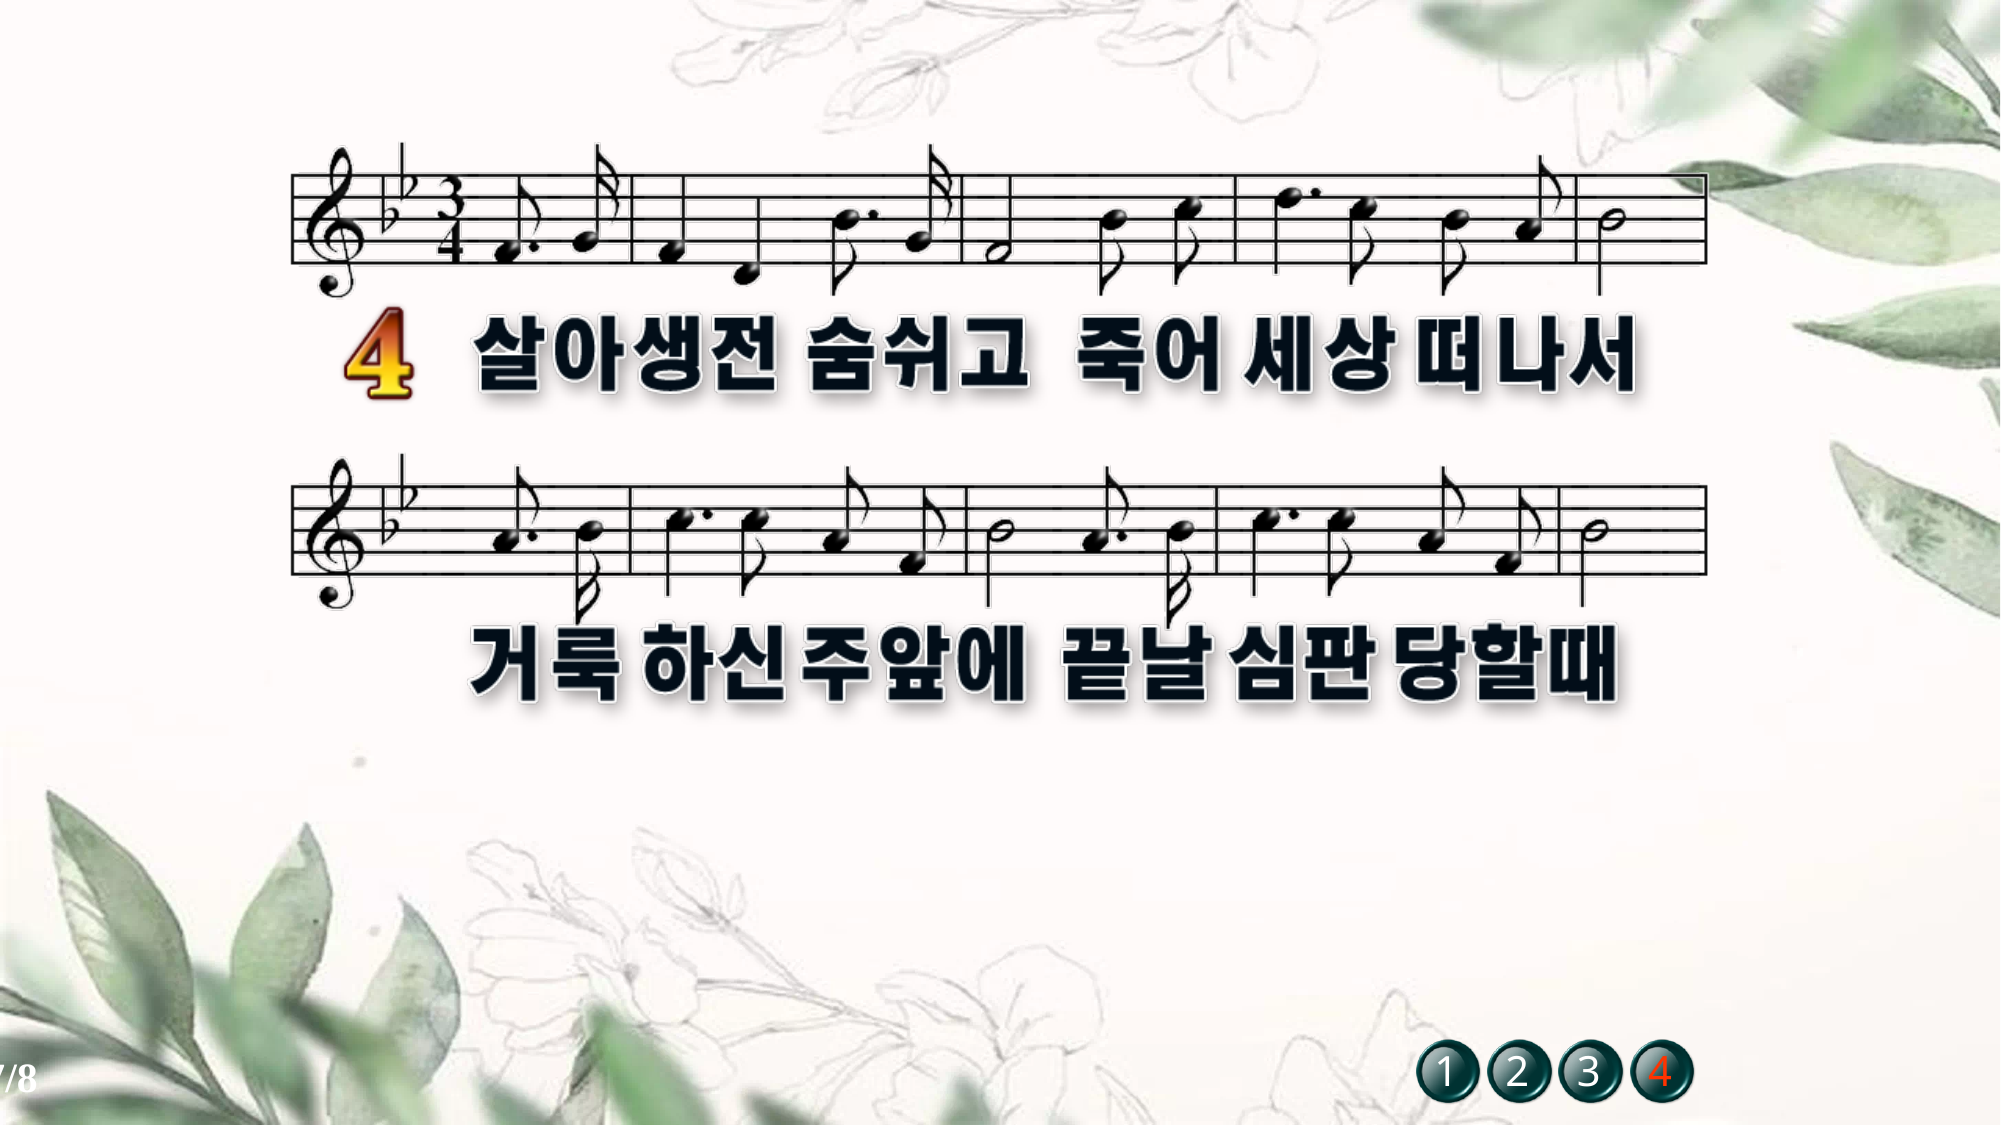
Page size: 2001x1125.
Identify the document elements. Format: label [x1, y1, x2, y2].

picture [0, 0, 2001, 1125]
text_box [1484, 1035, 1555, 1106]
text_box [1627, 1035, 1697, 1106]
text_box [1555, 1035, 1626, 1106]
text_box [1413, 1035, 1484, 1106]
